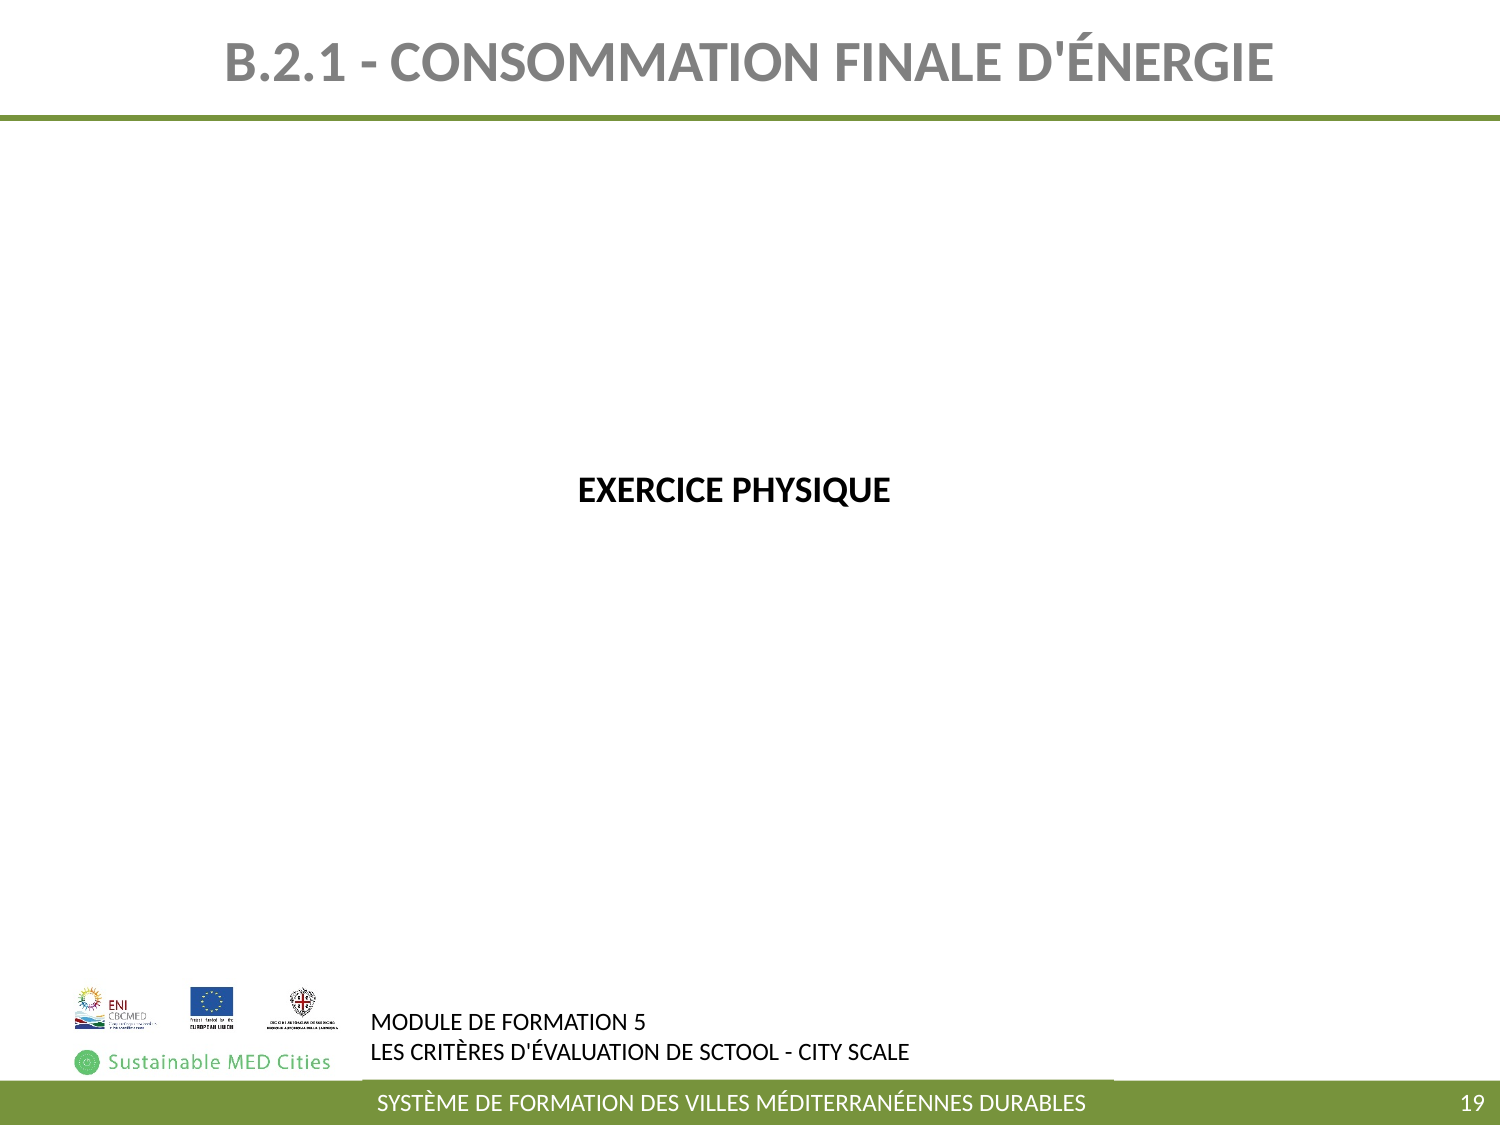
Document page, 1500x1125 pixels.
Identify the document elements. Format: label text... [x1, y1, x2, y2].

list EXERCICE PHYSIQUE [43, 262, 1425, 944]
title B.2.1 - CONSOMMATION FINALE D'ÉNERGIE [0, 0, 1500, 117]
text_box SYSTÈME DE FORMATION DES VILLES MÉDITERRANÉENNES DURABLES [362, 1079, 1114, 1125]
picture [62, 978, 356, 1080]
slide_number 19 [1149, 1076, 1500, 1125]
